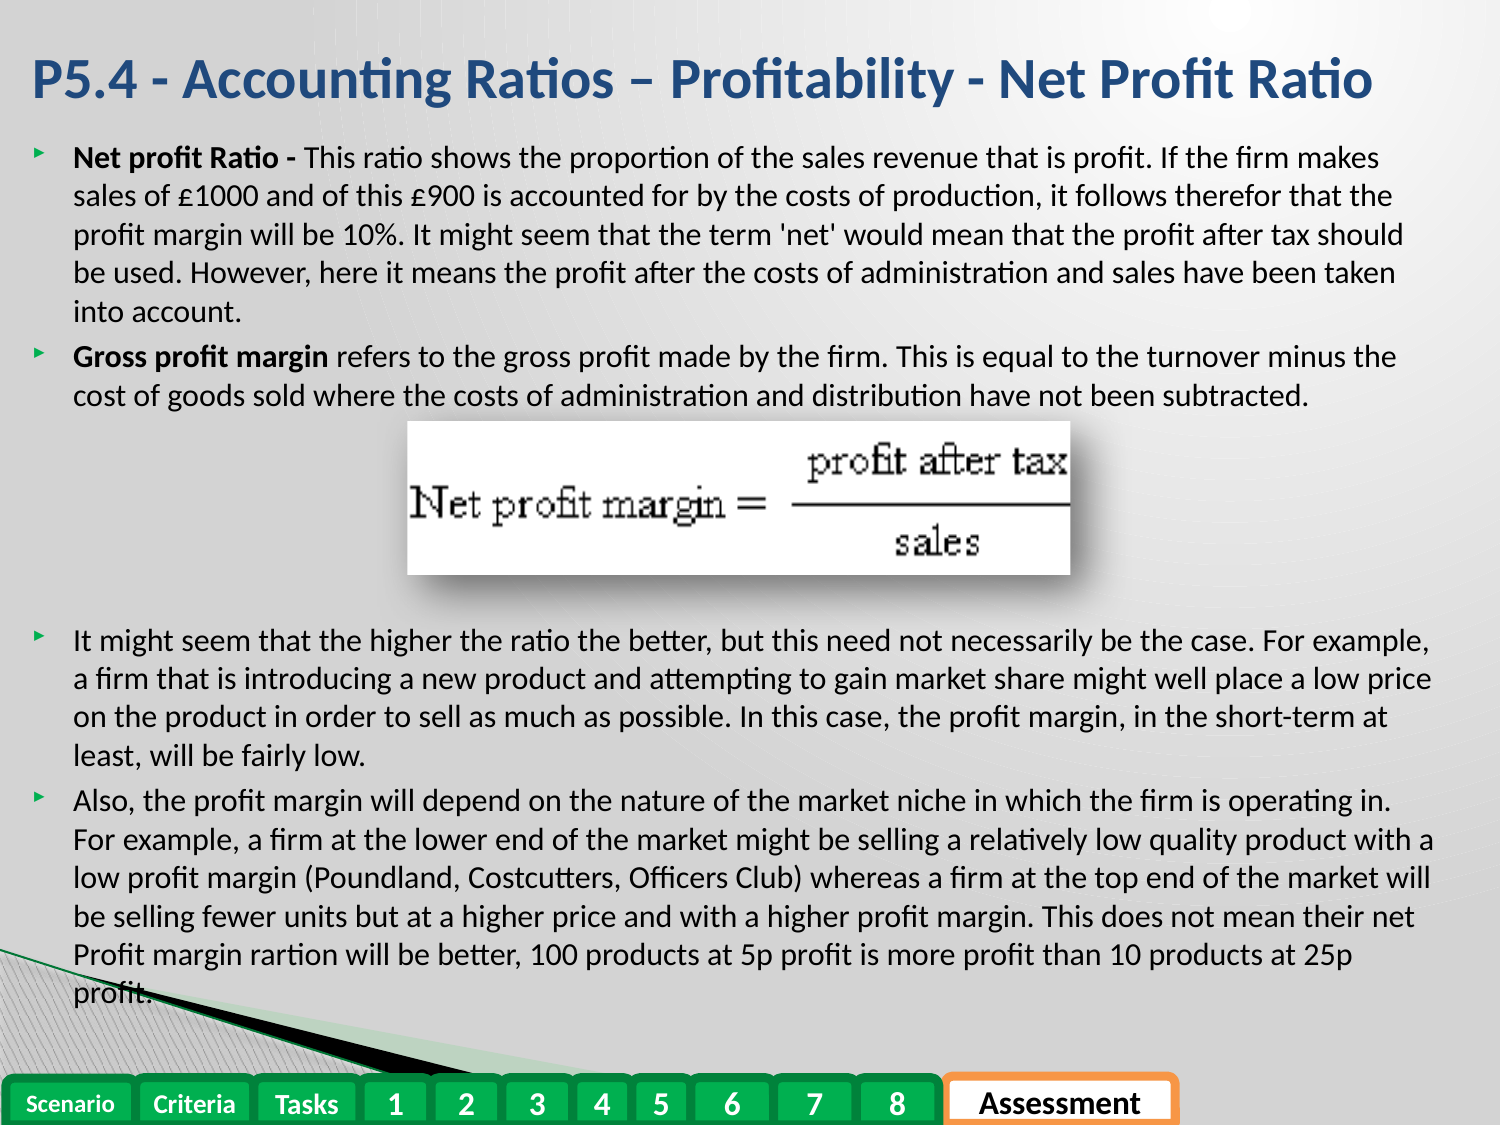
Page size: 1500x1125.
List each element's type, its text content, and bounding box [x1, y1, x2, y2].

title P5.4 - Accounting Ratios – Profitability - Net Profit Ratio [17, 19, 1471, 131]
picture [407, 421, 1071, 575]
list Net profit Ratio - This ratio shows the proportion of the sales revenue that is profit. If the firm makes sales of £1000 and of this £900 is accounted for by the costs of production, it follows therefor that the profit margin will be 10%. It might seem that the term 'net' would mean that the profit after tax should be used. However, here it means the profit after the costs of administration and sales have been taken into account. Gross profit margin refers to the gross profit made by the firm. This is equal to the turnover minus the cost of goods sold where the costs of administration and distribution have not been subtracted. It might seem that the higher the ratio the better, but this need not necessarily be the case. For example, a firm that is introducing a new product and attempting to gain market share might well place a low price on the product in order to sell as much as possible. In this case, the profit margin, in the short-term at least, will be fairly low. Also, the profit margin will depend on the nature of the market niche in which the firm is operating in. For example, a firm at the lower end of the market might be selling a relatively low quality product with a low profit margin (Poundland, Costcutters, Officers Club) whereas a firm at the top end of the market will be selling fewer units but at a higher price and with a higher profit margin. This does not mean their net Profit margin rartion will be better, 100 products at 5p profit is more profit than 10 products at 25p profit. [17, 131, 1454, 1020]
